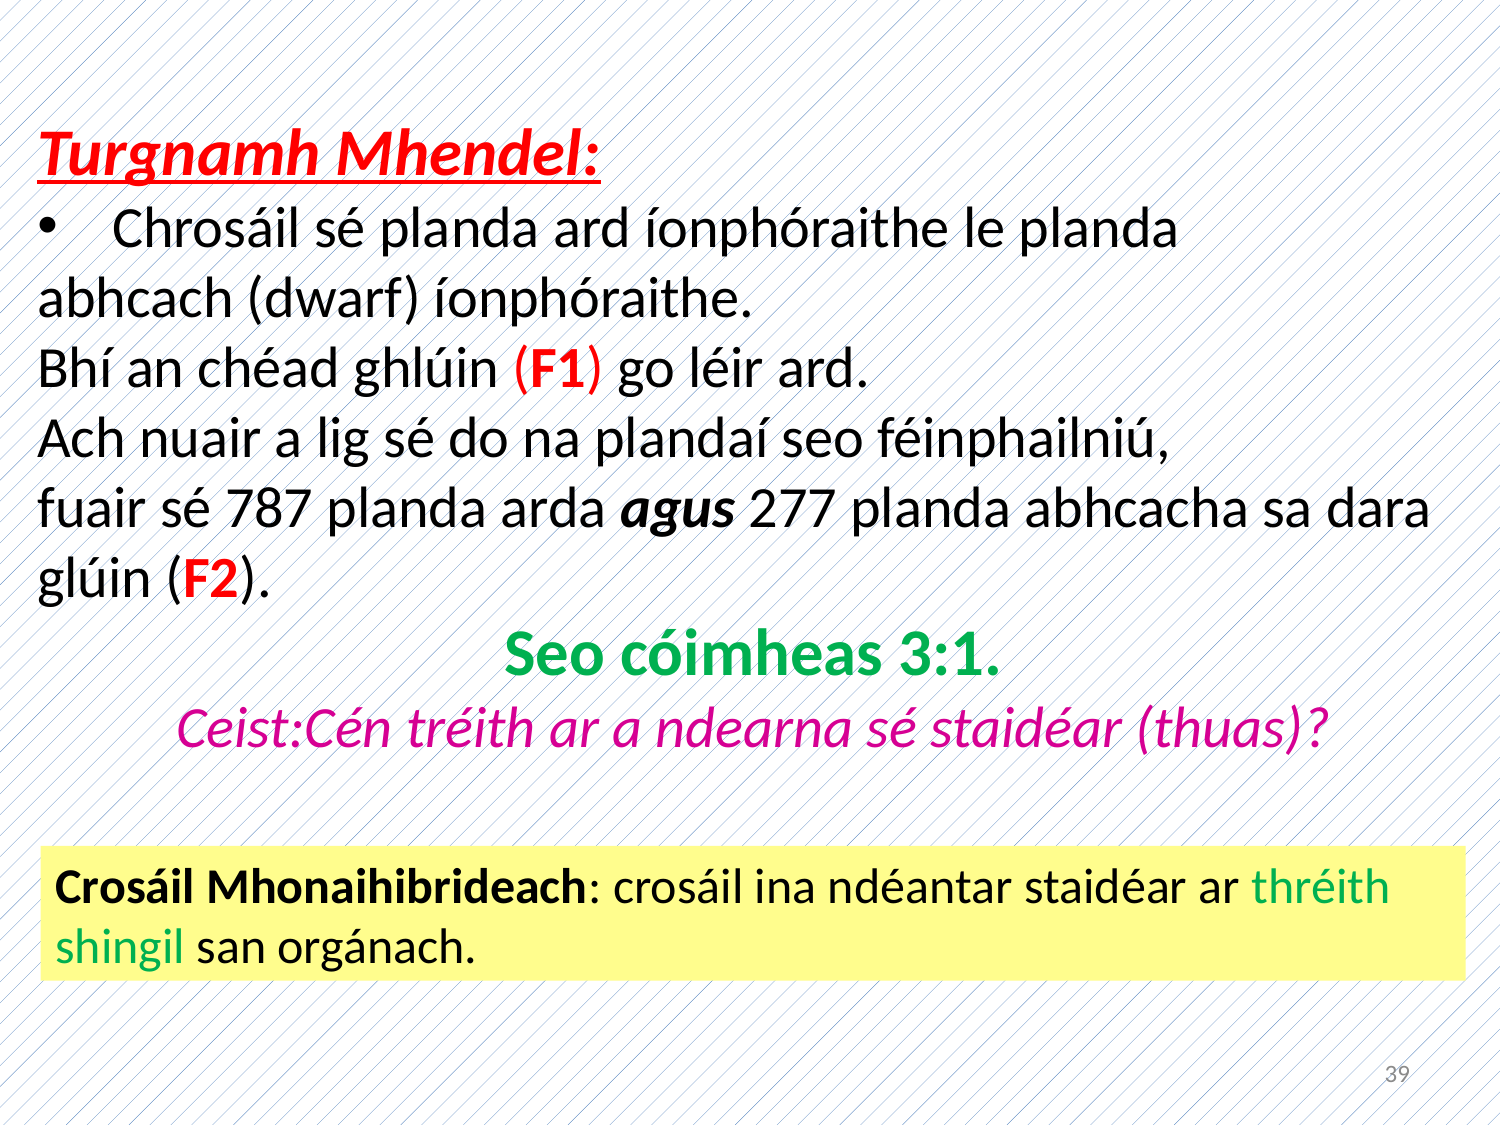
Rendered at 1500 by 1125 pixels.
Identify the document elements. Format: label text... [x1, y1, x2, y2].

slide_number 39 [1074, 1042, 1425, 1103]
text_box Crosáil Mhonaihibrideach: crosáil ina ndéantar staidéar ar thréith shingil san orgánach. [40, 845, 1466, 981]
text_box Turgnamh Mhendel: Chrosáil sé planda ard íonphóraithe le planda abhcach (dwarf) íonphóraithe. Bhí an chéad ghlúin (F1) go léir ard. Ach nuair a lig sé do na plandaí seo féinphailniú, fuair sé 787 planda arda agus 277 planda abhcacha sa dara glúin (F2). Seo cóimheas 3:1. Ceist:Cén tréith ar a ndearna sé staidéar (thuas)? [22, 101, 1484, 767]
